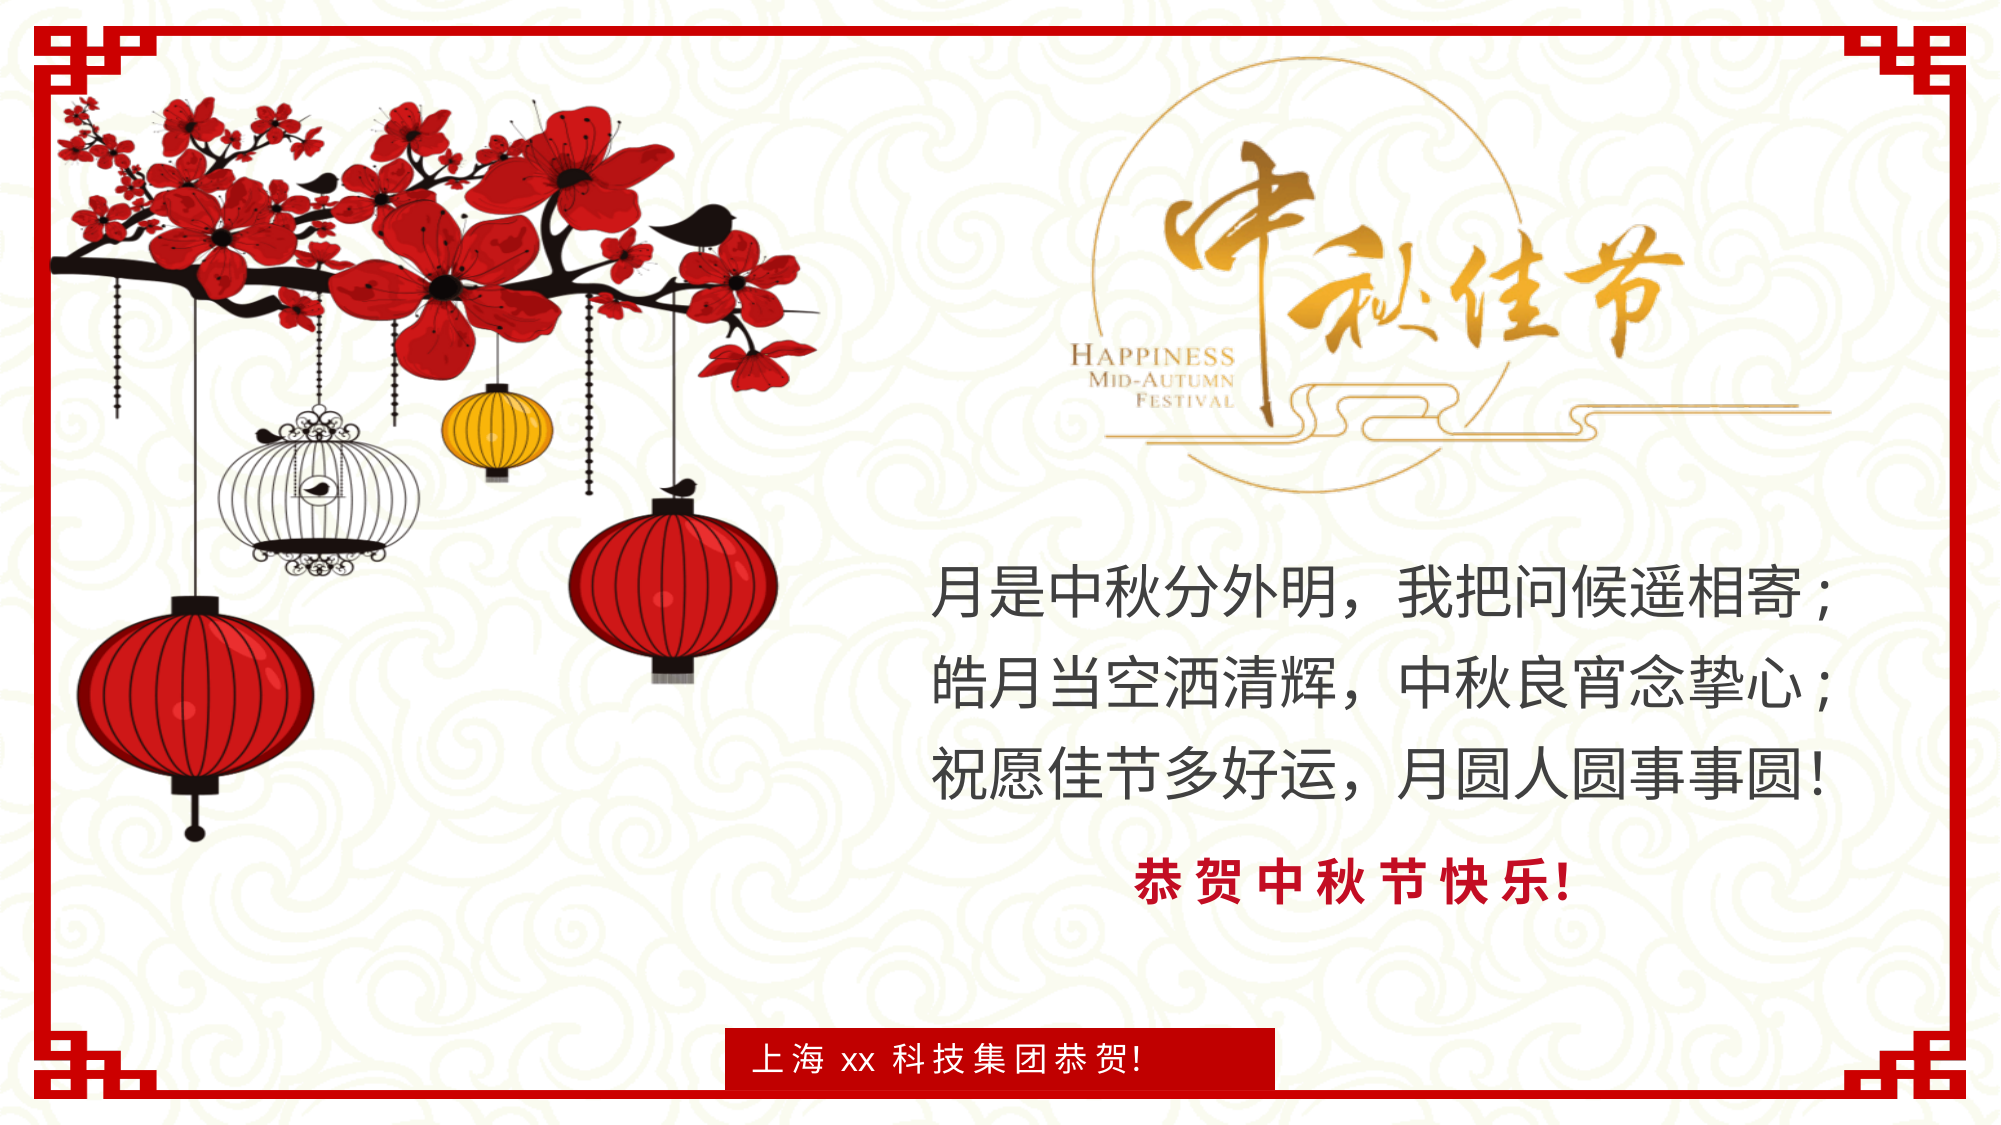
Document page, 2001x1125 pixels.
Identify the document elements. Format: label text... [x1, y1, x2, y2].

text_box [725, 1029, 1275, 1089]
picture [0, 0, 2000, 1125]
text_box 月是中秋分外明，我把问候遥相寄;皓月当空洒清辉，中秋良宵念挚心;祝愿佳节多好运，月圆人圆事事圆！ [915, 527, 1838, 815]
text_box 恭 贺 中 秋 节 快 乐！ [1118, 842, 1703, 918]
